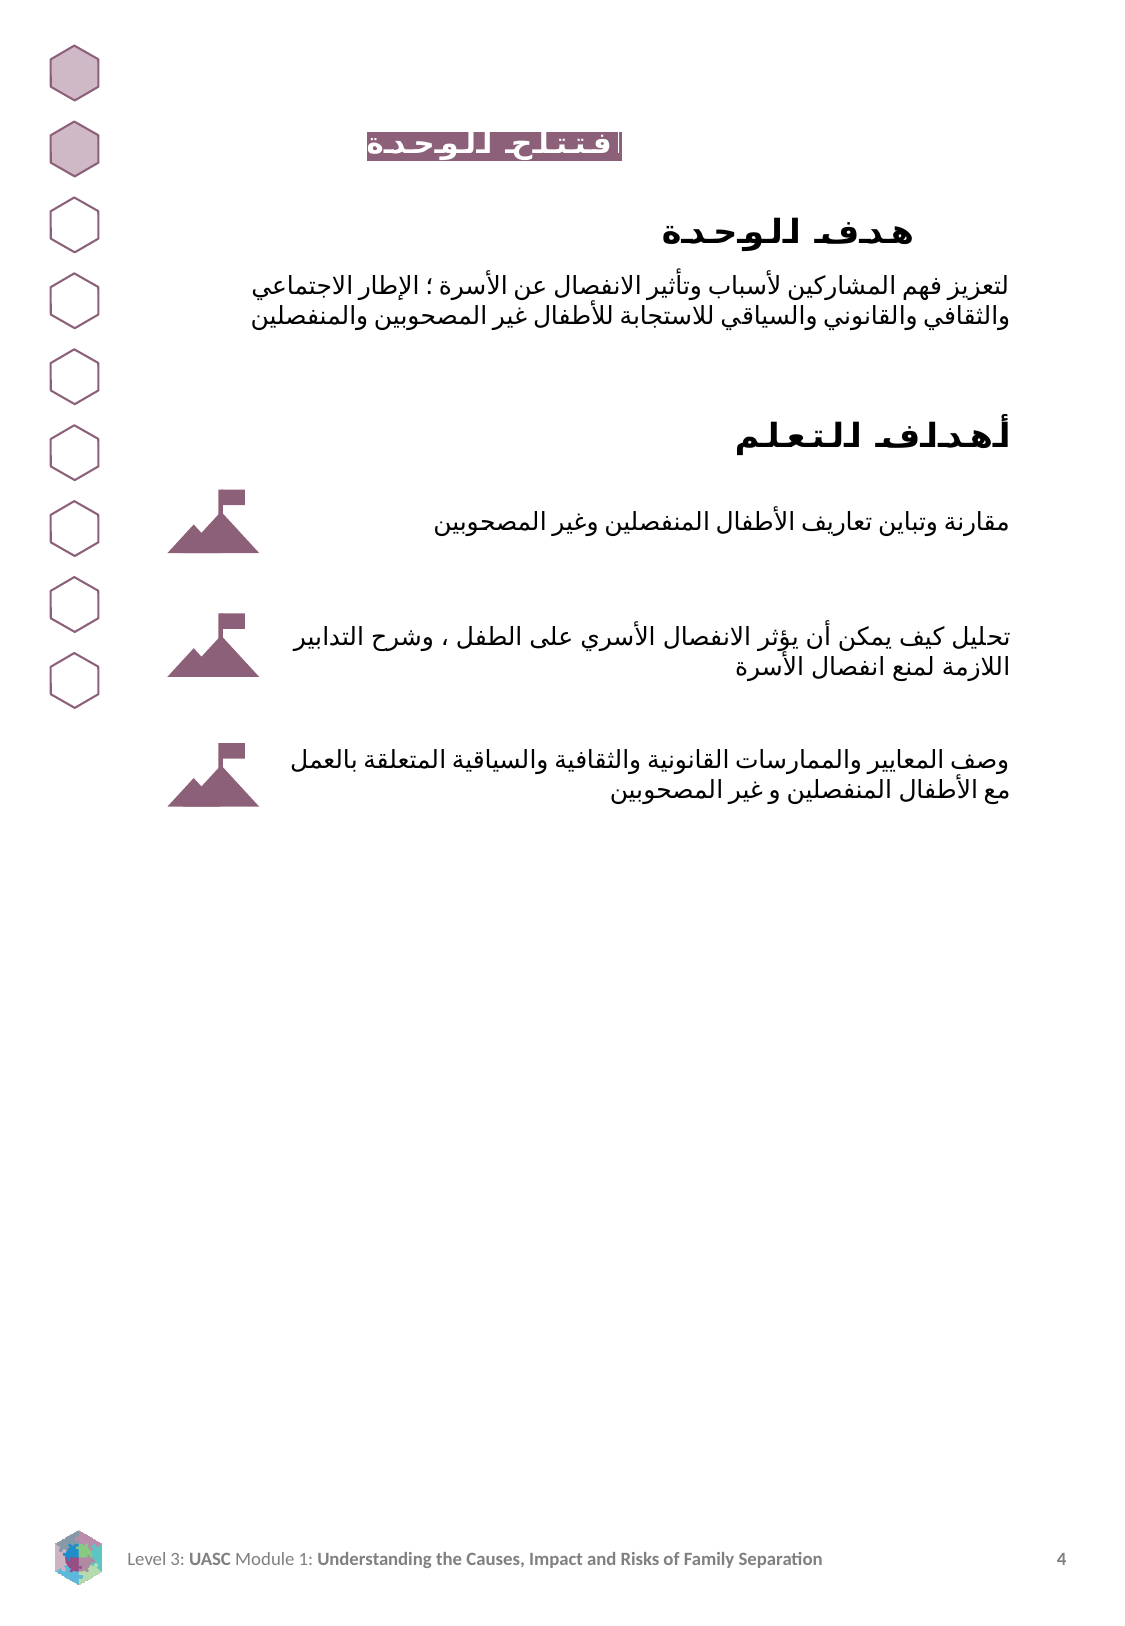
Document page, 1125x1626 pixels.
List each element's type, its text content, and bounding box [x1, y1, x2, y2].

text_box هدف الوحدة [163, 203, 929, 258]
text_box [167, 742, 260, 807]
picture [55, 1530, 102, 1585]
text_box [167, 489, 260, 554]
text_box وصف المعايير والممارسات القانونية والثقافية والسياقية المتعلقة بالعمل مع الأطفال المنفصلين و غير المصحوبين [274, 736, 1026, 811]
text_box لتعزيز فهم المشاركين لأسباب وتأثير الانفصال عن الأسرة ؛ الإطار الاجتماعي والثقافي والقانوني والسياقي للاستجابة للأطفال غير المصحوبين والمنفصلين [163, 262, 1026, 337]
text_box [48, 651, 101, 710]
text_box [167, 613, 260, 678]
text_box [48, 271, 101, 331]
text_box [48, 575, 101, 634]
text_box [48, 119, 101, 179]
text_box افتتاح الوحدة [163, 116, 832, 167]
text_box أهداف التعلم [163, 407, 1026, 462]
text_box [48, 423, 101, 482]
text_box [48, 195, 101, 255]
text_box مقارنة وتباين تعاريف الأطفال المنفصلين وغير المصحوبين [274, 497, 1026, 543]
text_box [48, 347, 101, 406]
text_box [48, 43, 101, 103]
text_box [48, 499, 101, 558]
text_box تحليل كيف يمكن أن يؤثر الانفصال الأسري على الطفل ، وشرح التدابير اللازمة لمنع انفصال الأسرة [274, 613, 1026, 688]
